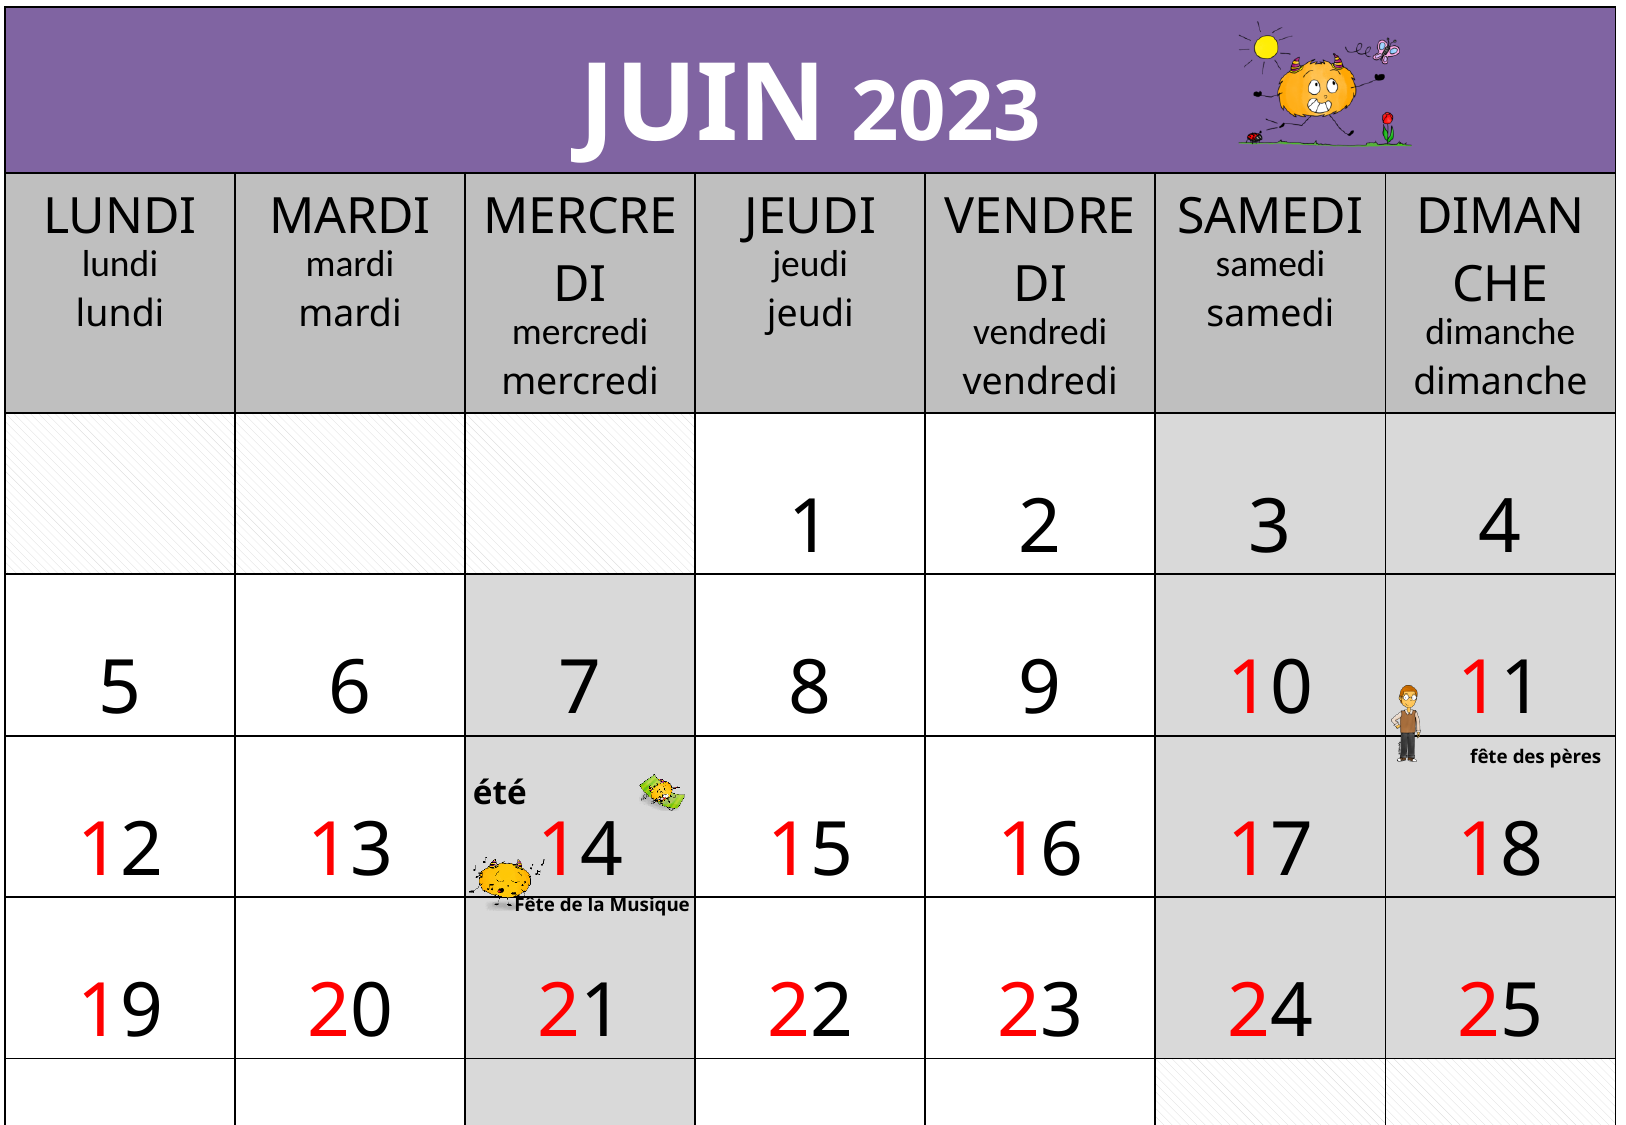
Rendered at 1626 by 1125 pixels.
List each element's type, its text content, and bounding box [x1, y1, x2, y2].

table_cell MERCREDI mercredi mercredi [466, 174, 694, 412]
table_cell 6 [236, 575, 464, 735]
table_cell 26 [6, 1059, 234, 1125]
table_cell JEUDI jeudi jeudi [696, 174, 924, 412]
table_cell 23 [926, 898, 1154, 1058]
table_cell 5 [6, 575, 234, 735]
table_cell 27 [236, 1059, 464, 1125]
table_cell 11 [1386, 575, 1615, 735]
table_cell MARDI mardi mardi [236, 174, 464, 412]
table_cell 18 [1386, 737, 1615, 896]
table_cell 14 [466, 737, 694, 885]
text_box fête des pères [1438, 737, 1616, 775]
table_cell [6, 414, 234, 573]
text_box Fête de la Musique [542, 885, 705, 923]
table_cell 17 [1156, 737, 1385, 896]
table_cell 20 [236, 898, 464, 1058]
text_box été [458, 763, 664, 819]
table_cell 13 [236, 737, 464, 896]
table_cell 8 [696, 575, 924, 735]
picture [1390, 685, 1422, 764]
table_cell 29 [696, 1059, 924, 1125]
table_cell 1 [696, 414, 924, 573]
table_cell 30 [926, 1059, 1154, 1125]
table_cell 10 [1156, 575, 1385, 735]
table_cell SAMEDI samedi samedi [1156, 174, 1385, 412]
table_cell 28 [466, 1059, 694, 1125]
table_cell 7 [466, 575, 694, 735]
table_cell 16 [926, 737, 1154, 896]
table_cell 3 [1156, 414, 1385, 573]
table_cell 4 [1386, 414, 1615, 573]
table_cell [1156, 1059, 1385, 1125]
table_cell LUNDI lundi lundi [6, 174, 234, 412]
picture [1234, 15, 1416, 158]
table_cell [1386, 1059, 1615, 1125]
table_cell VENDREDI vendredi vendredi [926, 174, 1154, 412]
table_cell 9 [926, 575, 1154, 735]
table_cell 24 [1156, 898, 1385, 1058]
picture [639, 774, 685, 811]
table_cell 2 [926, 414, 1154, 573]
table_cell 15 [696, 737, 924, 896]
table_cell 22 [696, 898, 924, 1058]
picture [469, 857, 545, 916]
table_cell 19 [6, 898, 234, 1058]
table_cell DIMANCHE dimanche dimanche [1386, 174, 1615, 412]
table_cell [466, 414, 694, 573]
table_cell 12 [6, 737, 234, 896]
table_header JUIN 2023 [6, 8, 1615, 172]
table_cell 25 [1386, 898, 1615, 1058]
table_cell [236, 414, 464, 573]
table_cell 21 [466, 920, 694, 1058]
